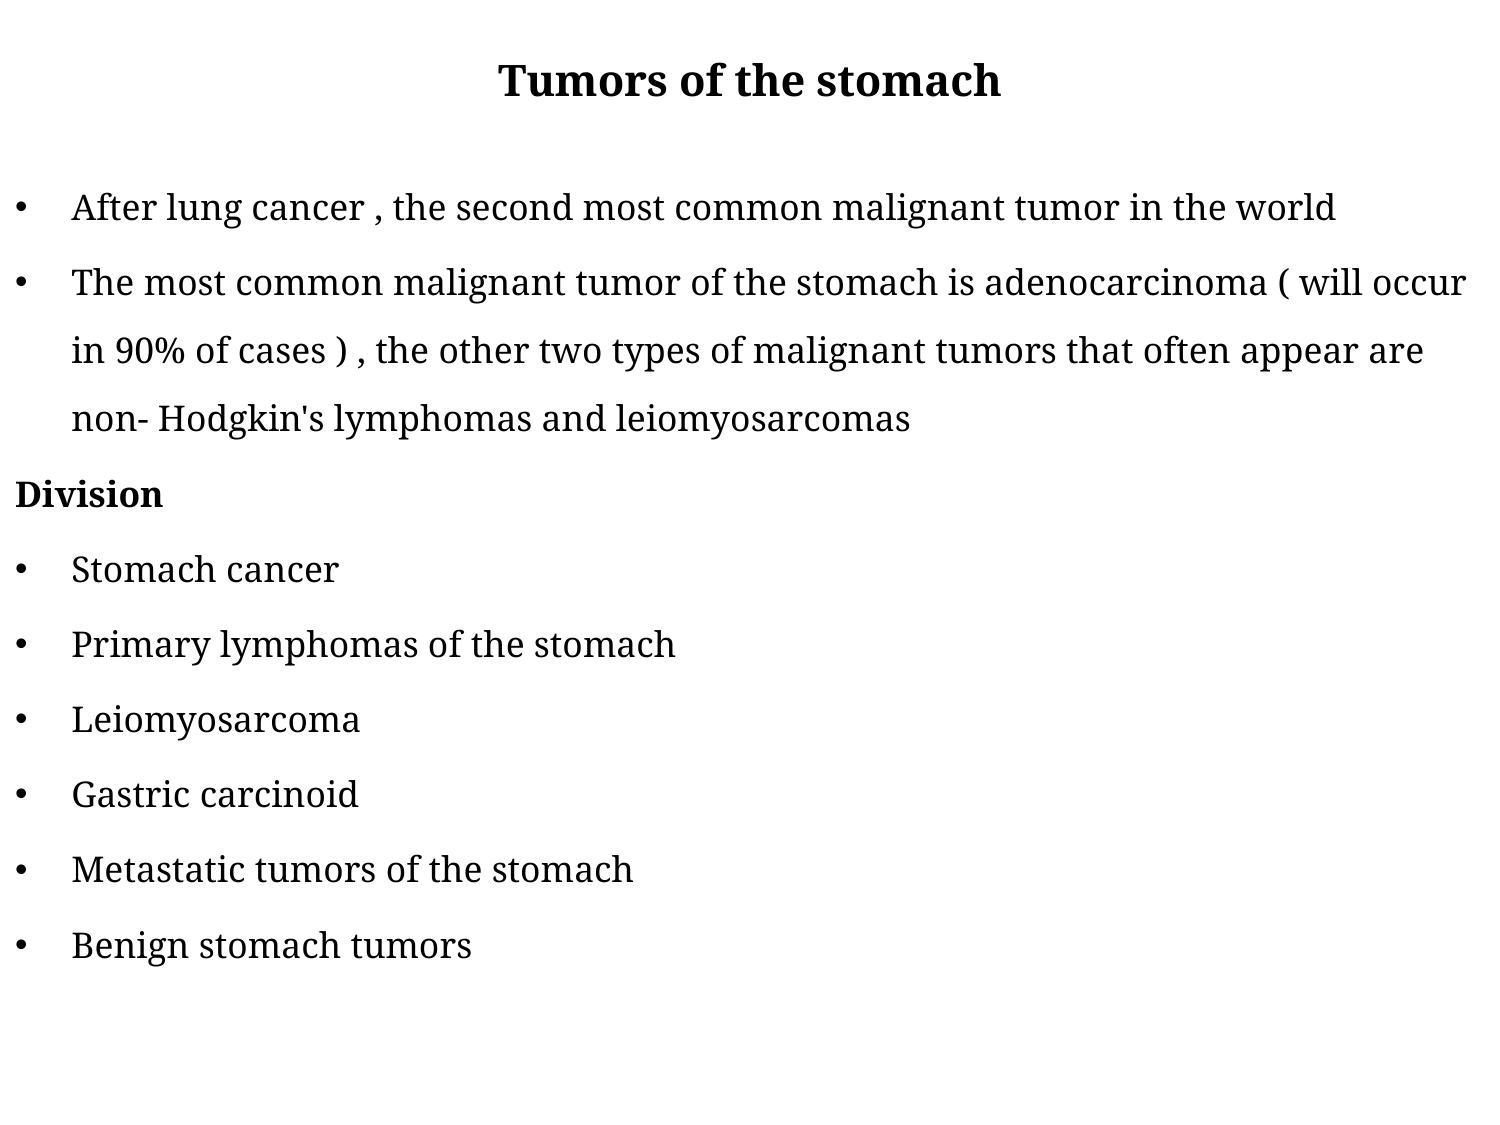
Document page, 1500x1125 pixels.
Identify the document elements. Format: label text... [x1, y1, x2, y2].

title Tumors of the stomach [75, 45, 1425, 99]
list After lung cancer , the second most common malignant tumor in the world The most common malignant tumor of the stomach is adenocarcinoma ( will occur in 90% of cases ) , the other two types of malignant tumors that often appear are non- Hodgkin's lymphomas and leiomyosarcomas Division Stomach cancer Primary lymphomas of the stomach Leiomyosarcoma Gastric carcinoid Metastatic tumors of the stomach Benign stomach tumors [0, 99, 1500, 1113]
